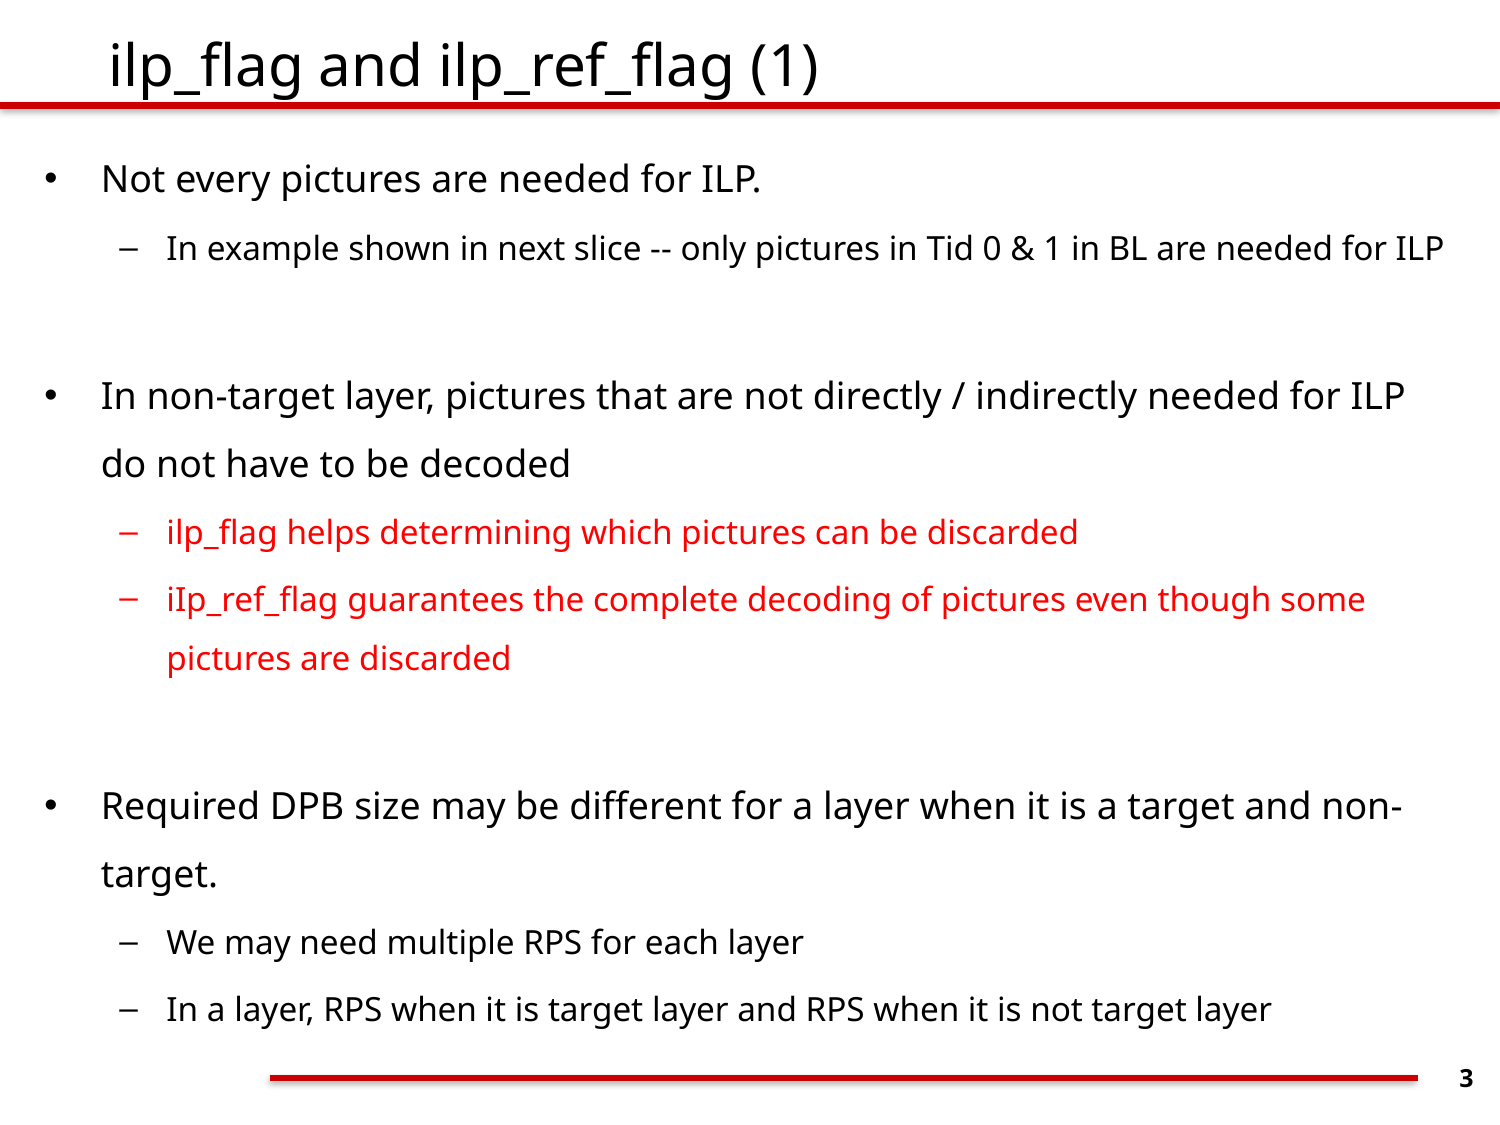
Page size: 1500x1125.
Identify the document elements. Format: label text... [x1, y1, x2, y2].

list Not every pictures are needed for ILP. In example shown in next slice -- only pictures in Tid 0 & 1 in BL are needed for ILP In non-target layer, pictures that are not directly / indirectly needed for ILP do not have to be decoded ilp_flag helps determining which pictures can be discarded iIp_ref_flag guarantees the complete decoding of pictures even though some pictures are discarded Required DPB size may be different for a layer when it is a target and non-target. We may need multiple RPS for each layer In a layer, RPS when it is target layer and RPS when it is not target layer [29, 125, 1471, 1012]
title ilp_flag and ilp_ref_flag (1) [93, 32, 1243, 94]
slide_number 3 [1417, 1054, 1489, 1114]
